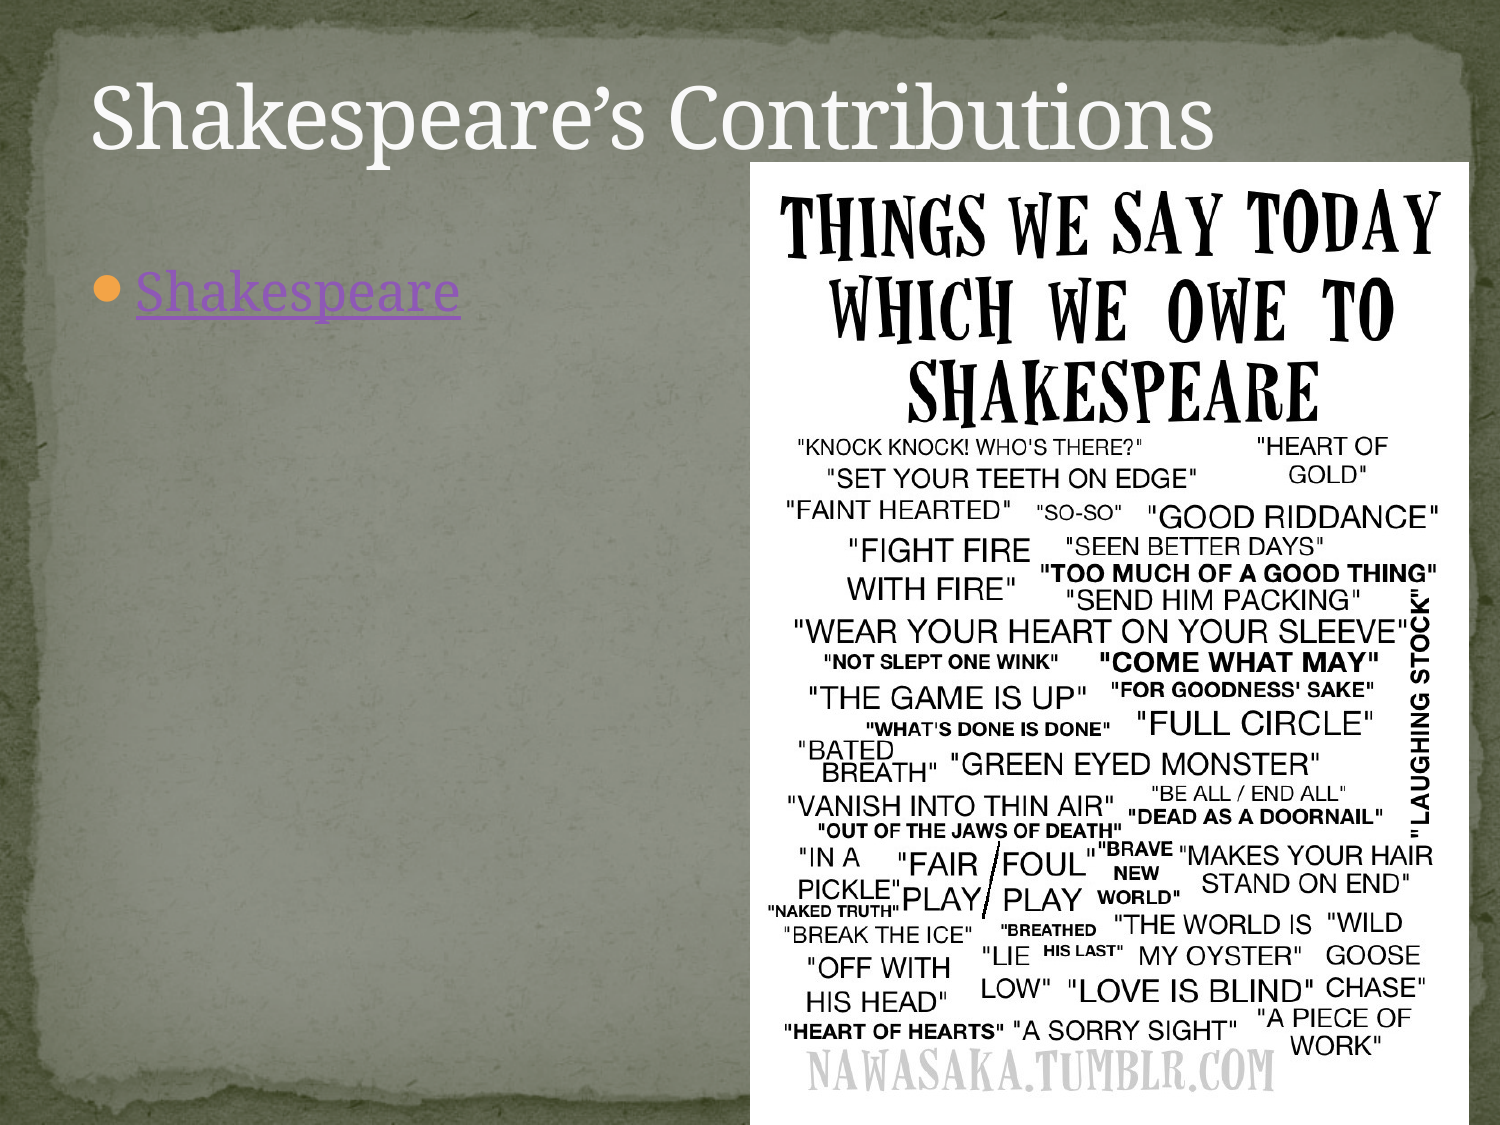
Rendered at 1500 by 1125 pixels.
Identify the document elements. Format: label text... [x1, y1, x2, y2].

picture [750, 162, 1469, 1125]
list Shakespeare [75, 249, 500, 350]
title Shakespeare’s Contributions [74, 24, 1425, 175]
